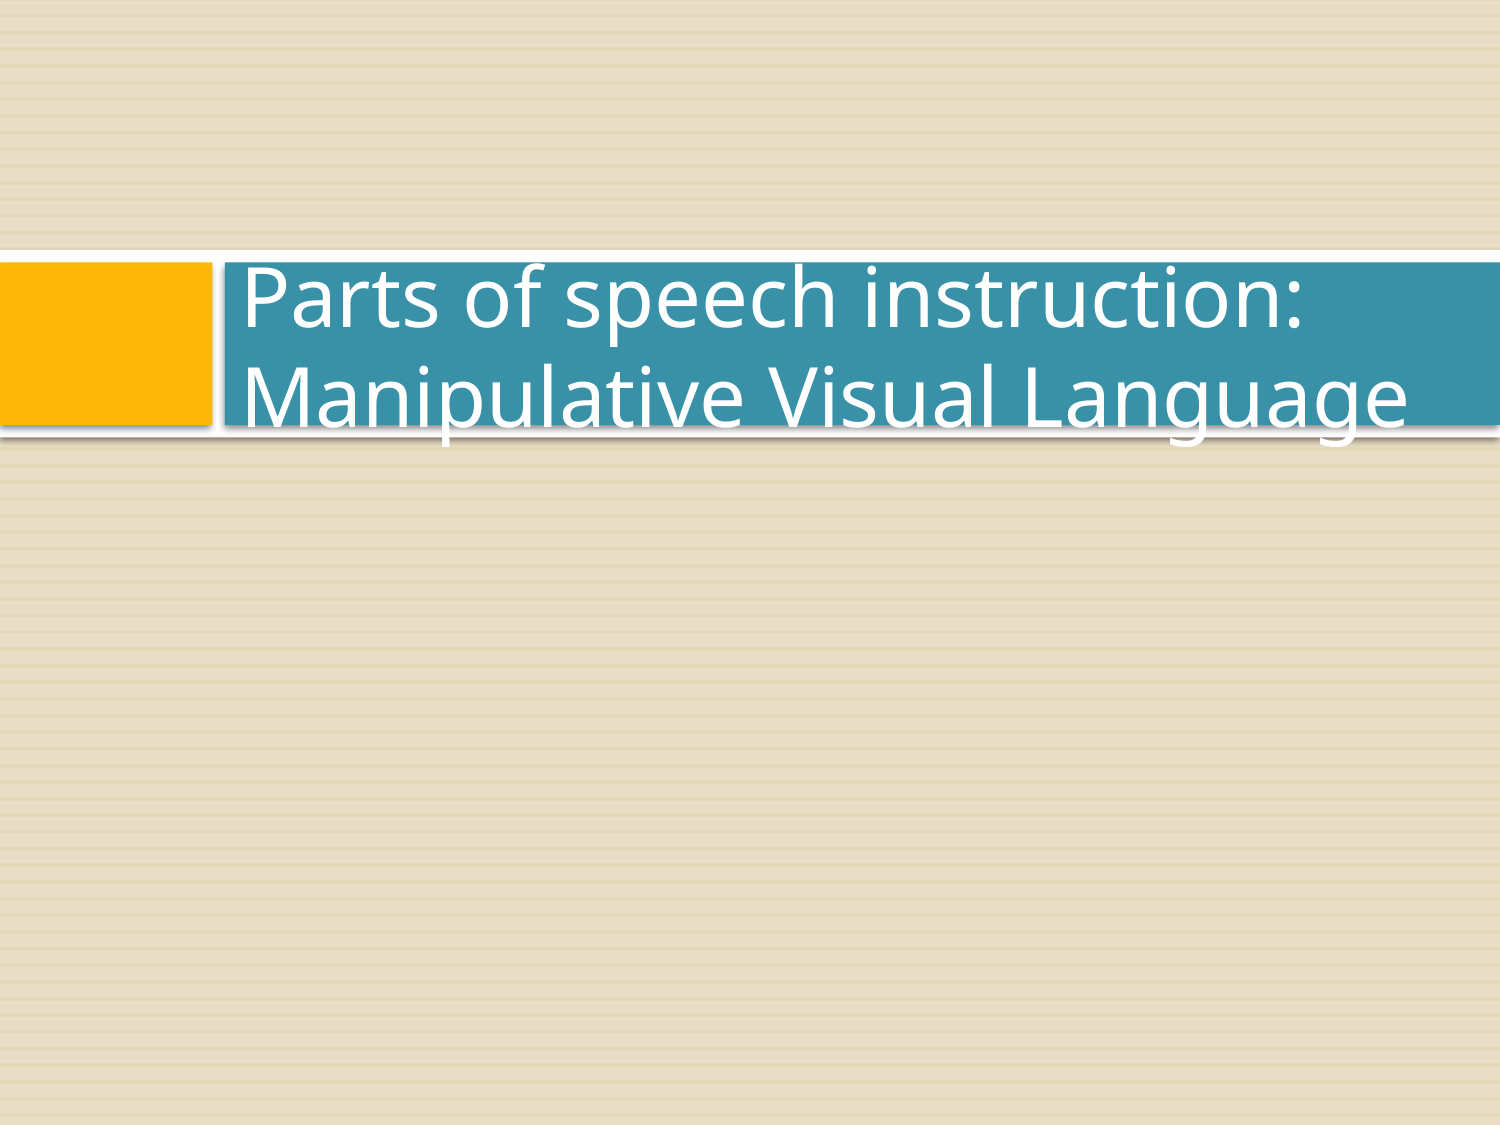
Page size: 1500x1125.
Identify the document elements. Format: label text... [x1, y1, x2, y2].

title Parts of speech instruction: Manipulative Visual Language [224, 262, 1476, 426]
